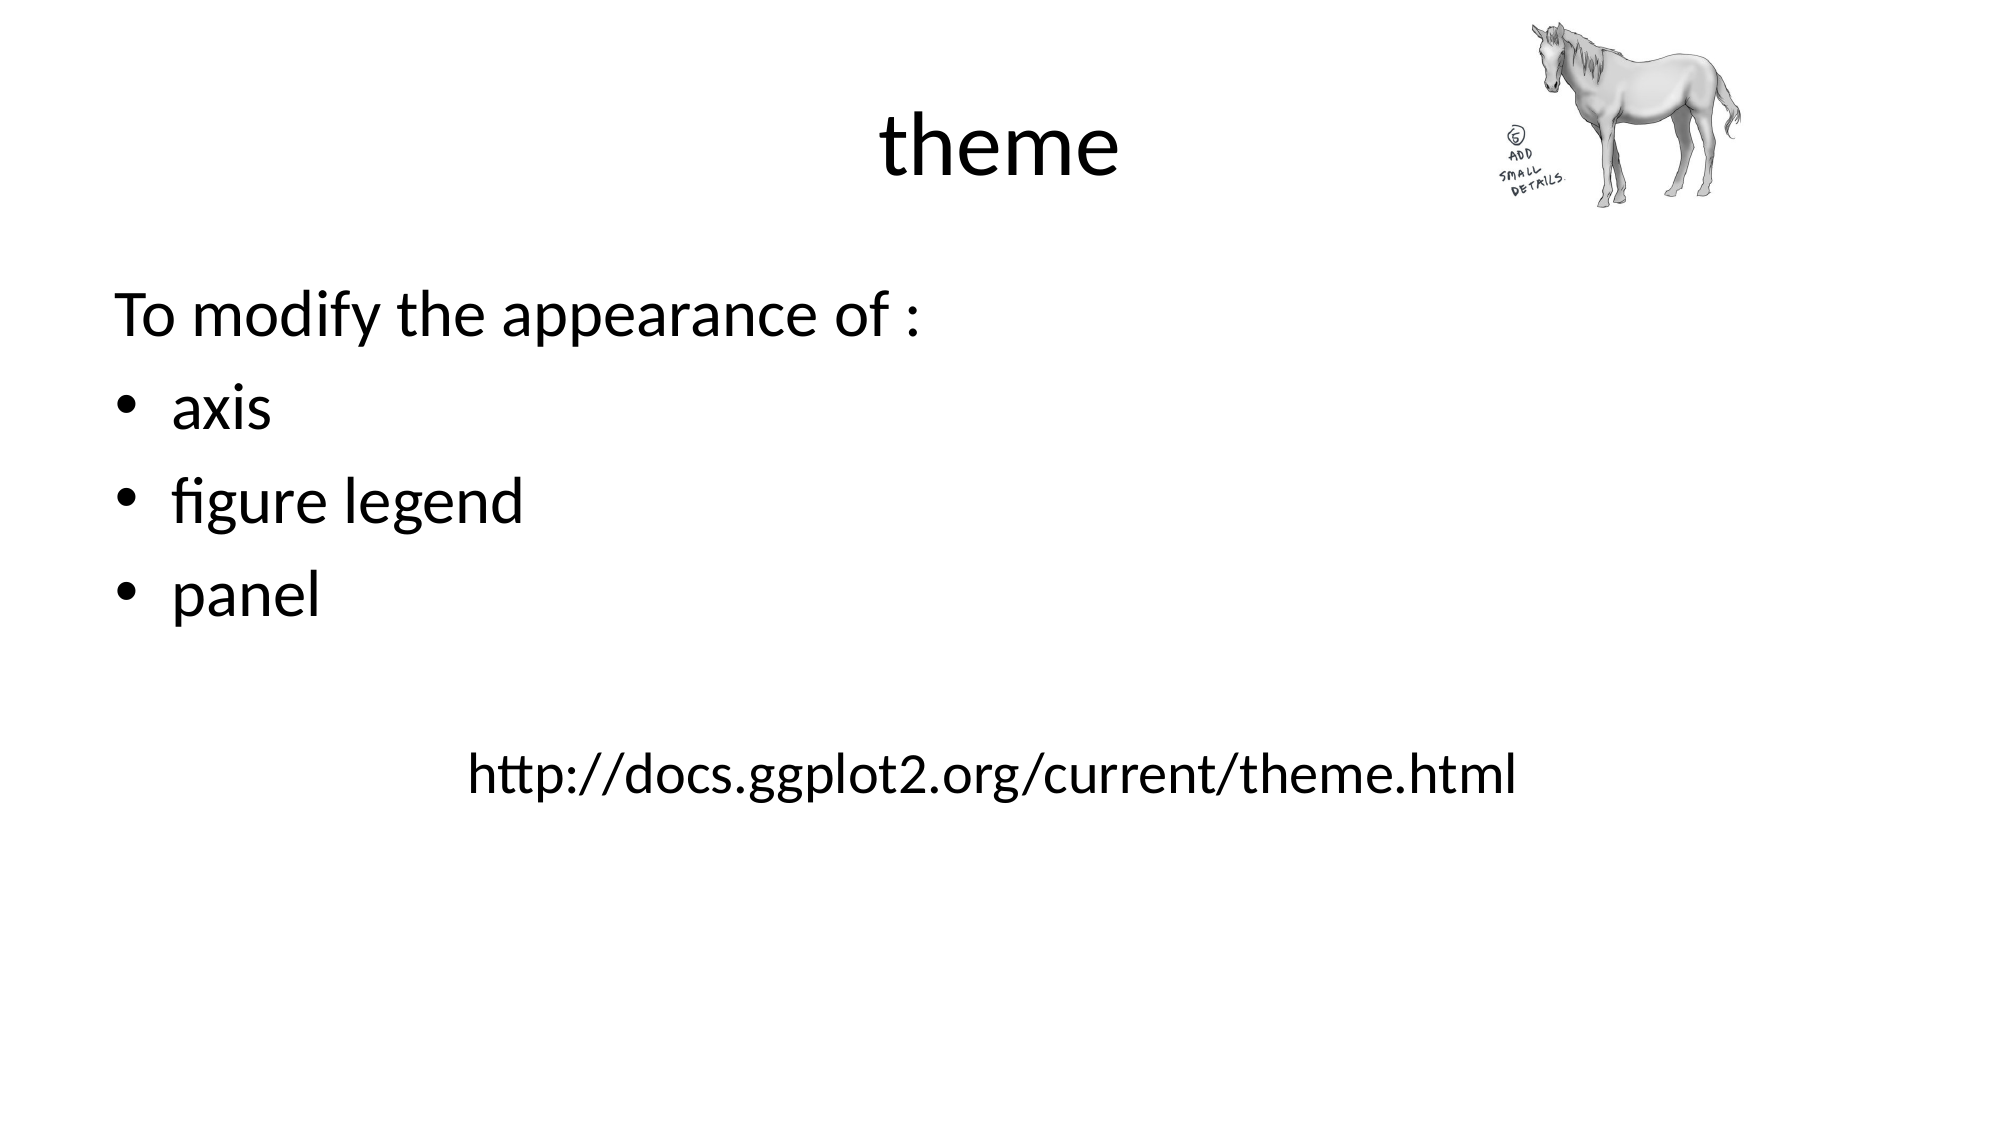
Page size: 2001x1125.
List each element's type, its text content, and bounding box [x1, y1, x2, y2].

title theme [99, 45, 1900, 233]
list To modify the appearance of : axis figure legend panel [99, 262, 1900, 1005]
picture [1494, 18, 1751, 209]
text_box http://docs.ggplot2.org/current/theme.html [452, 727, 1534, 813]
